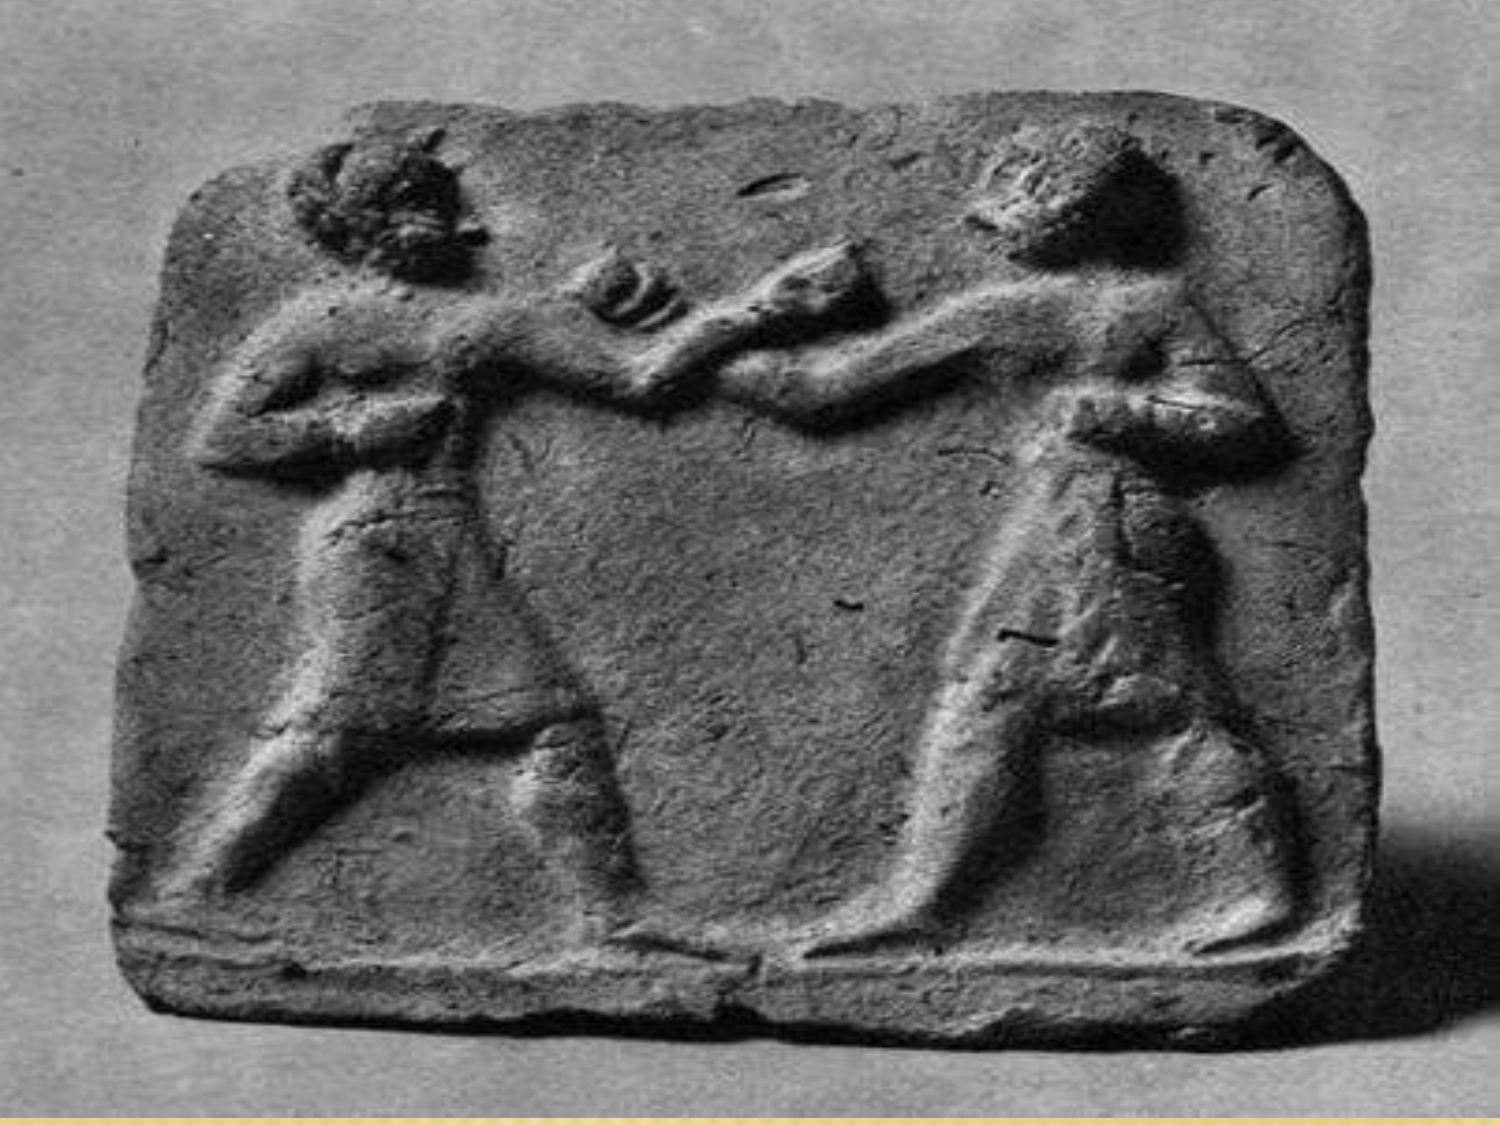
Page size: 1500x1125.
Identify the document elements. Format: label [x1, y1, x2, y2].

list [0, 0, 1500, 1118]
